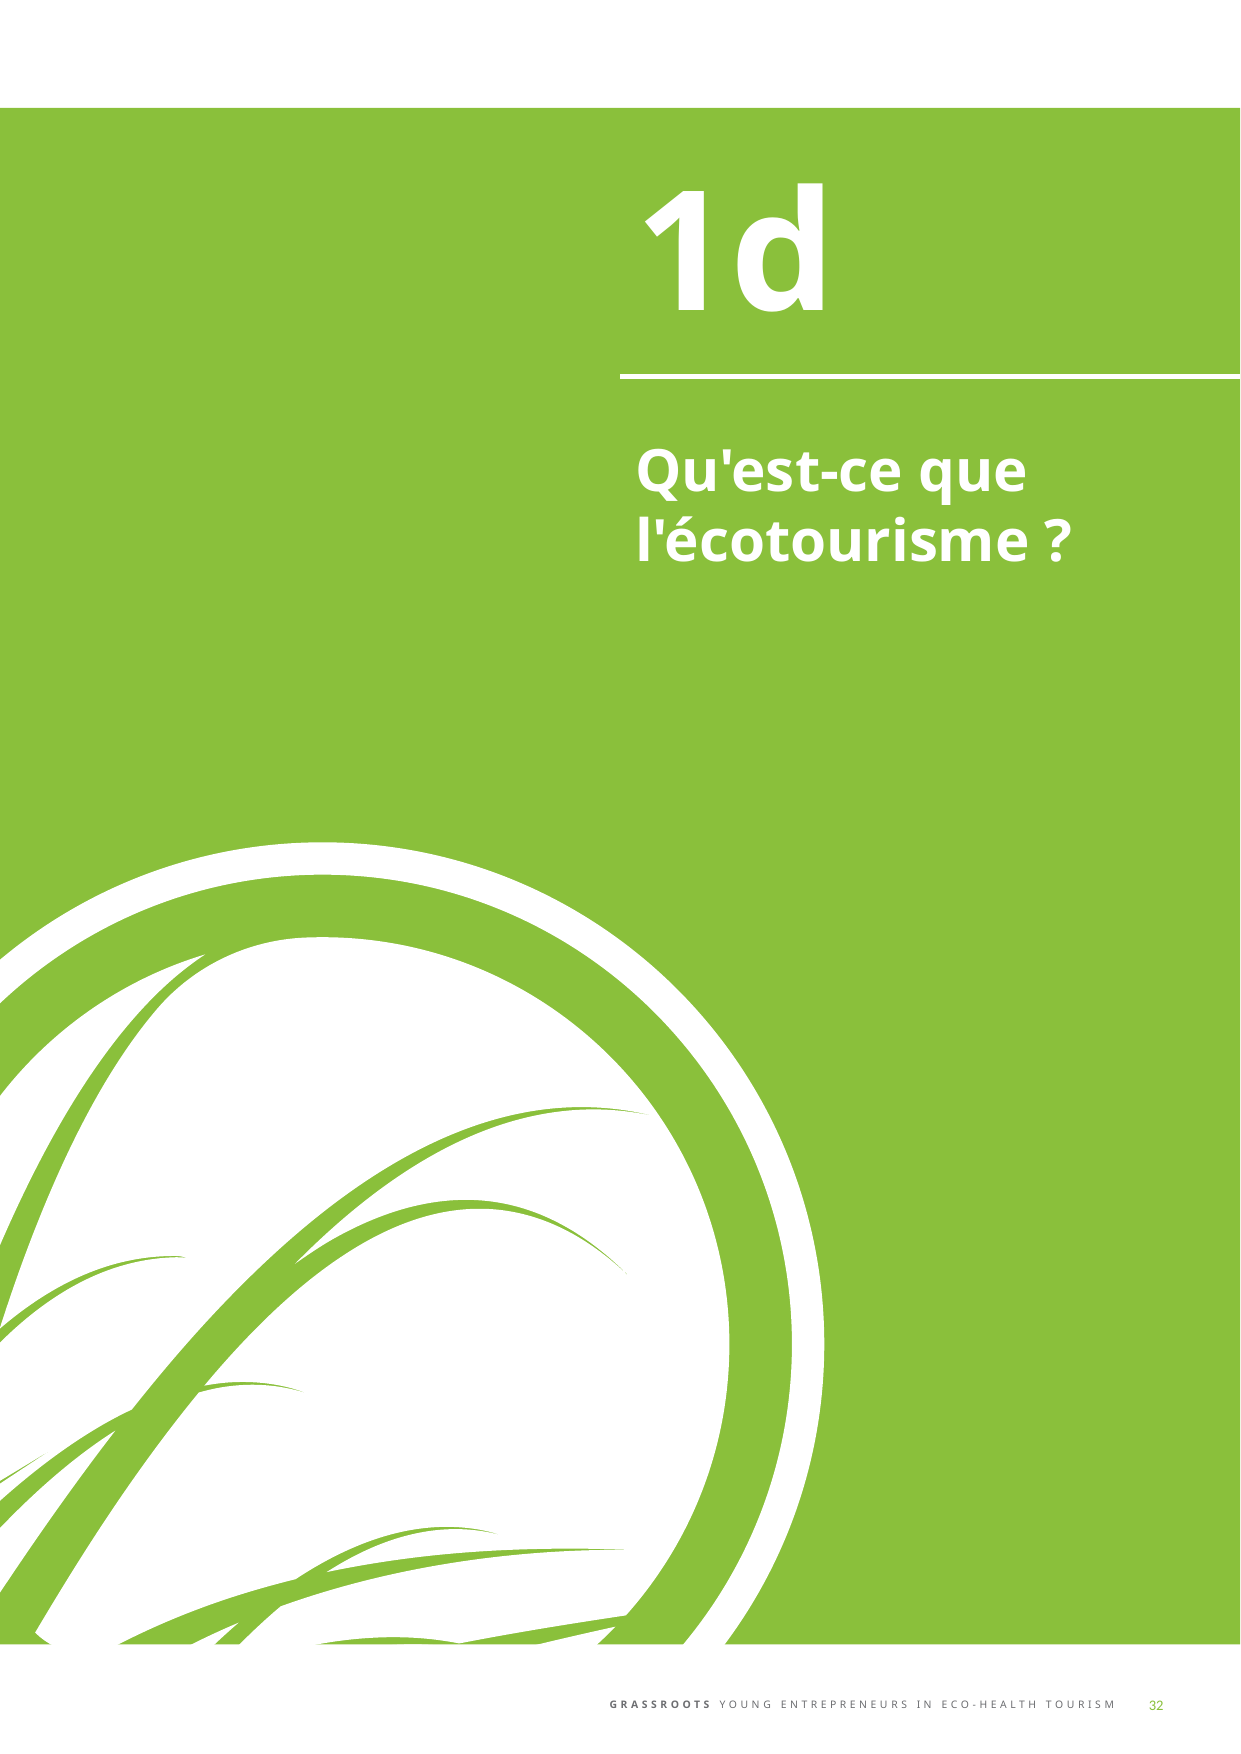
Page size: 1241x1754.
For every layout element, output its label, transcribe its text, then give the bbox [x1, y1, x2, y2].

list 1d [620, 136, 941, 425]
slide_number 32 [1125, 1666, 1187, 1743]
list Qu'est-ce que l'écotourisme ? [620, 425, 1241, 754]
